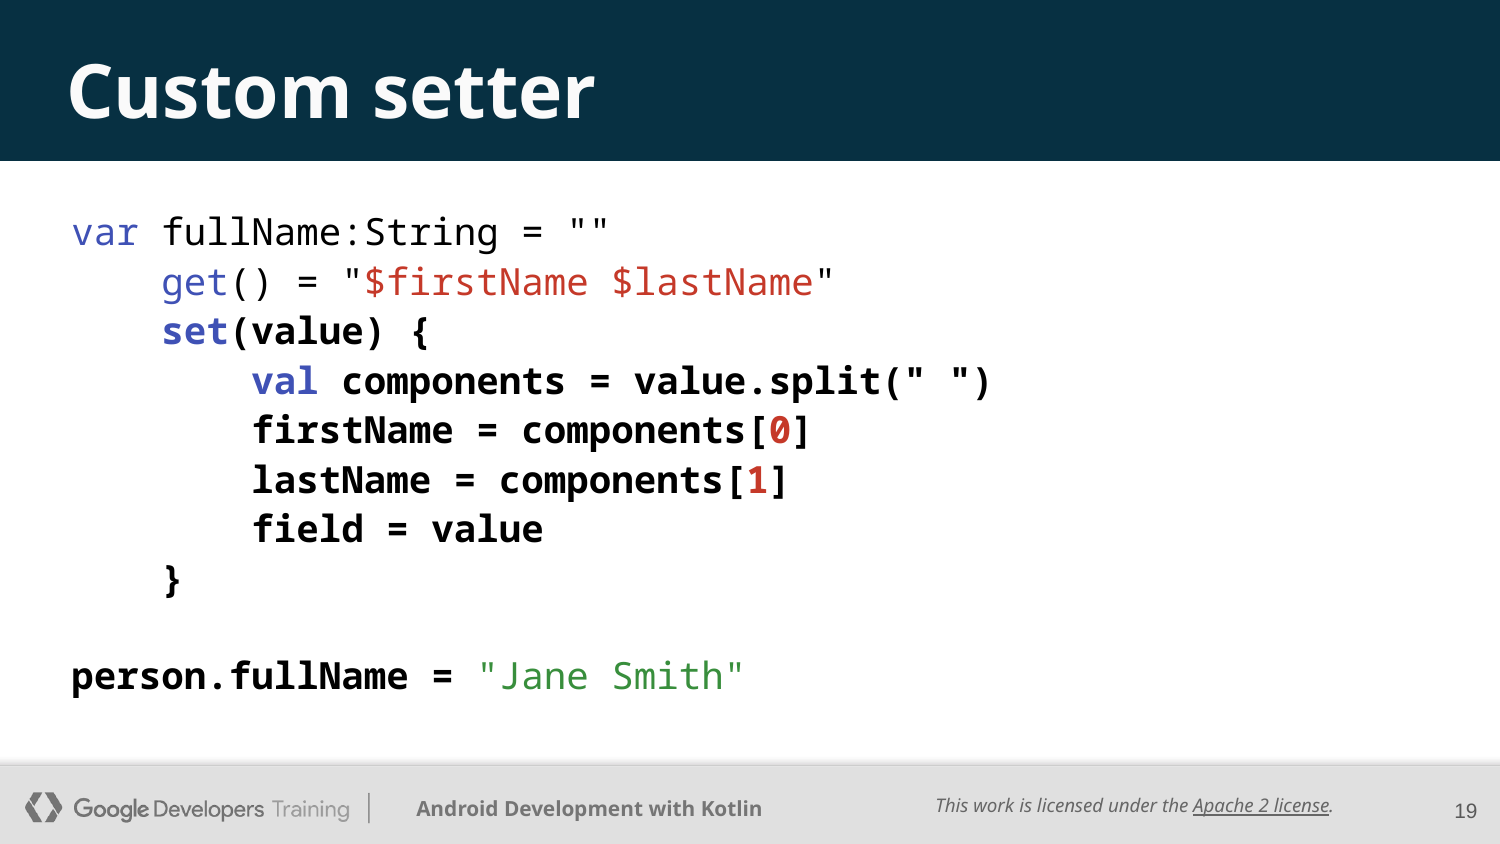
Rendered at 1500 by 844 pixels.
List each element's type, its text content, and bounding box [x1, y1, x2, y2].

text_box var fullName:String = "" get() = "$firstName $lastName" set(value) { val components = value.split(" ") firstName = components[0] lastName = components[1] field = value } [56, 188, 1289, 630]
text_box person.fullName = "Jane Smith" [56, 629, 828, 710]
title Custom setter [51, 28, 1449, 122]
slide_number ‹#› [1402, 777, 1493, 842]
picture [0, 161, 1500, 844]
